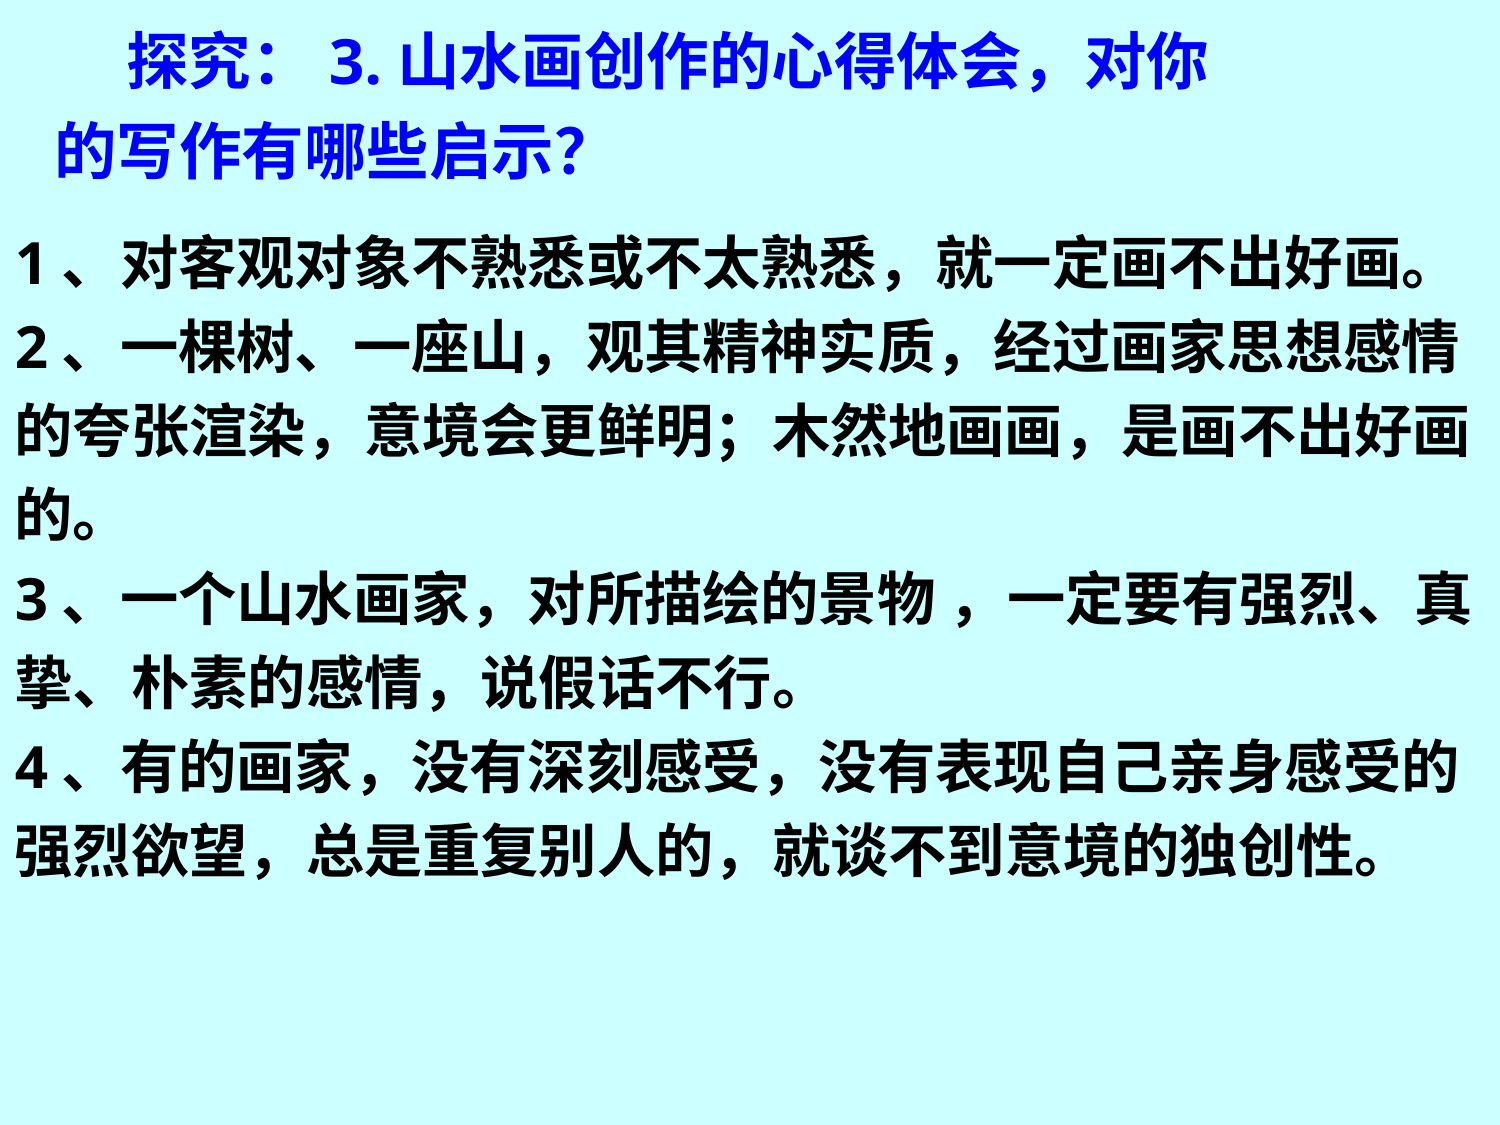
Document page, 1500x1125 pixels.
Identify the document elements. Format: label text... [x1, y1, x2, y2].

text_box 探究：3.山水画创作的心得体会，对你的写作有哪些启示？ [39, 0, 1284, 195]
text_box 1、对客观对象不熟悉或不太熟悉，就一定画不出好画。 2、一棵树、一座山，观其精神实质，经过画家思想感情的夸张渲染，意境会更鲜明；木然地画画，是画不出好画的。 3、一个山水画家，对所描绘的景物 ，一定要有强烈、真挚、朴素的感情，说假话不行。 4、有的画家，没有深刻感受，没有表现自己亲身感受的强烈欲望，总是重复别人的，就谈不到意境的独创性。 [0, 205, 1500, 892]
